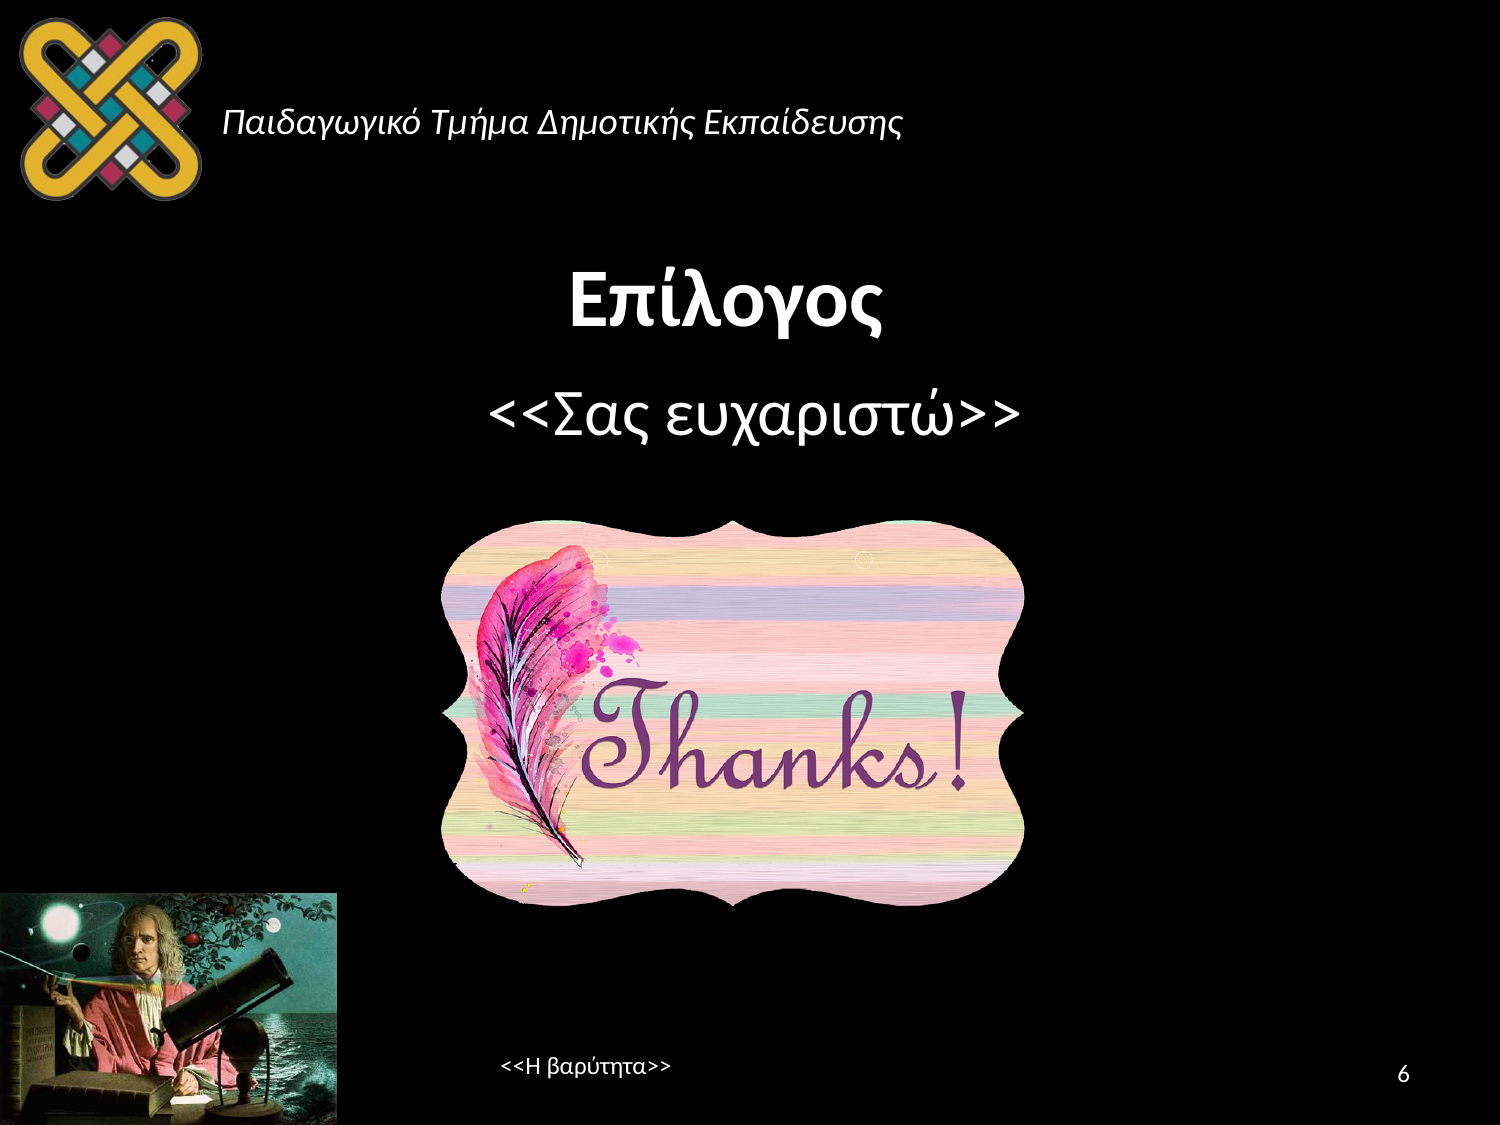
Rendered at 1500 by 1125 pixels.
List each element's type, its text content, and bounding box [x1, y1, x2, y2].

subtitle <<Σας ευχαριστώ>> [230, 361, 1281, 650]
title Επίλογος [88, 172, 1364, 414]
slide_number 6 [1074, 1042, 1425, 1103]
footer <<Η βαρύτητα>> [339, 1023, 833, 1107]
picture [348, 464, 1117, 1008]
picture [0, 0, 221, 220]
picture [0, 893, 337, 1125]
